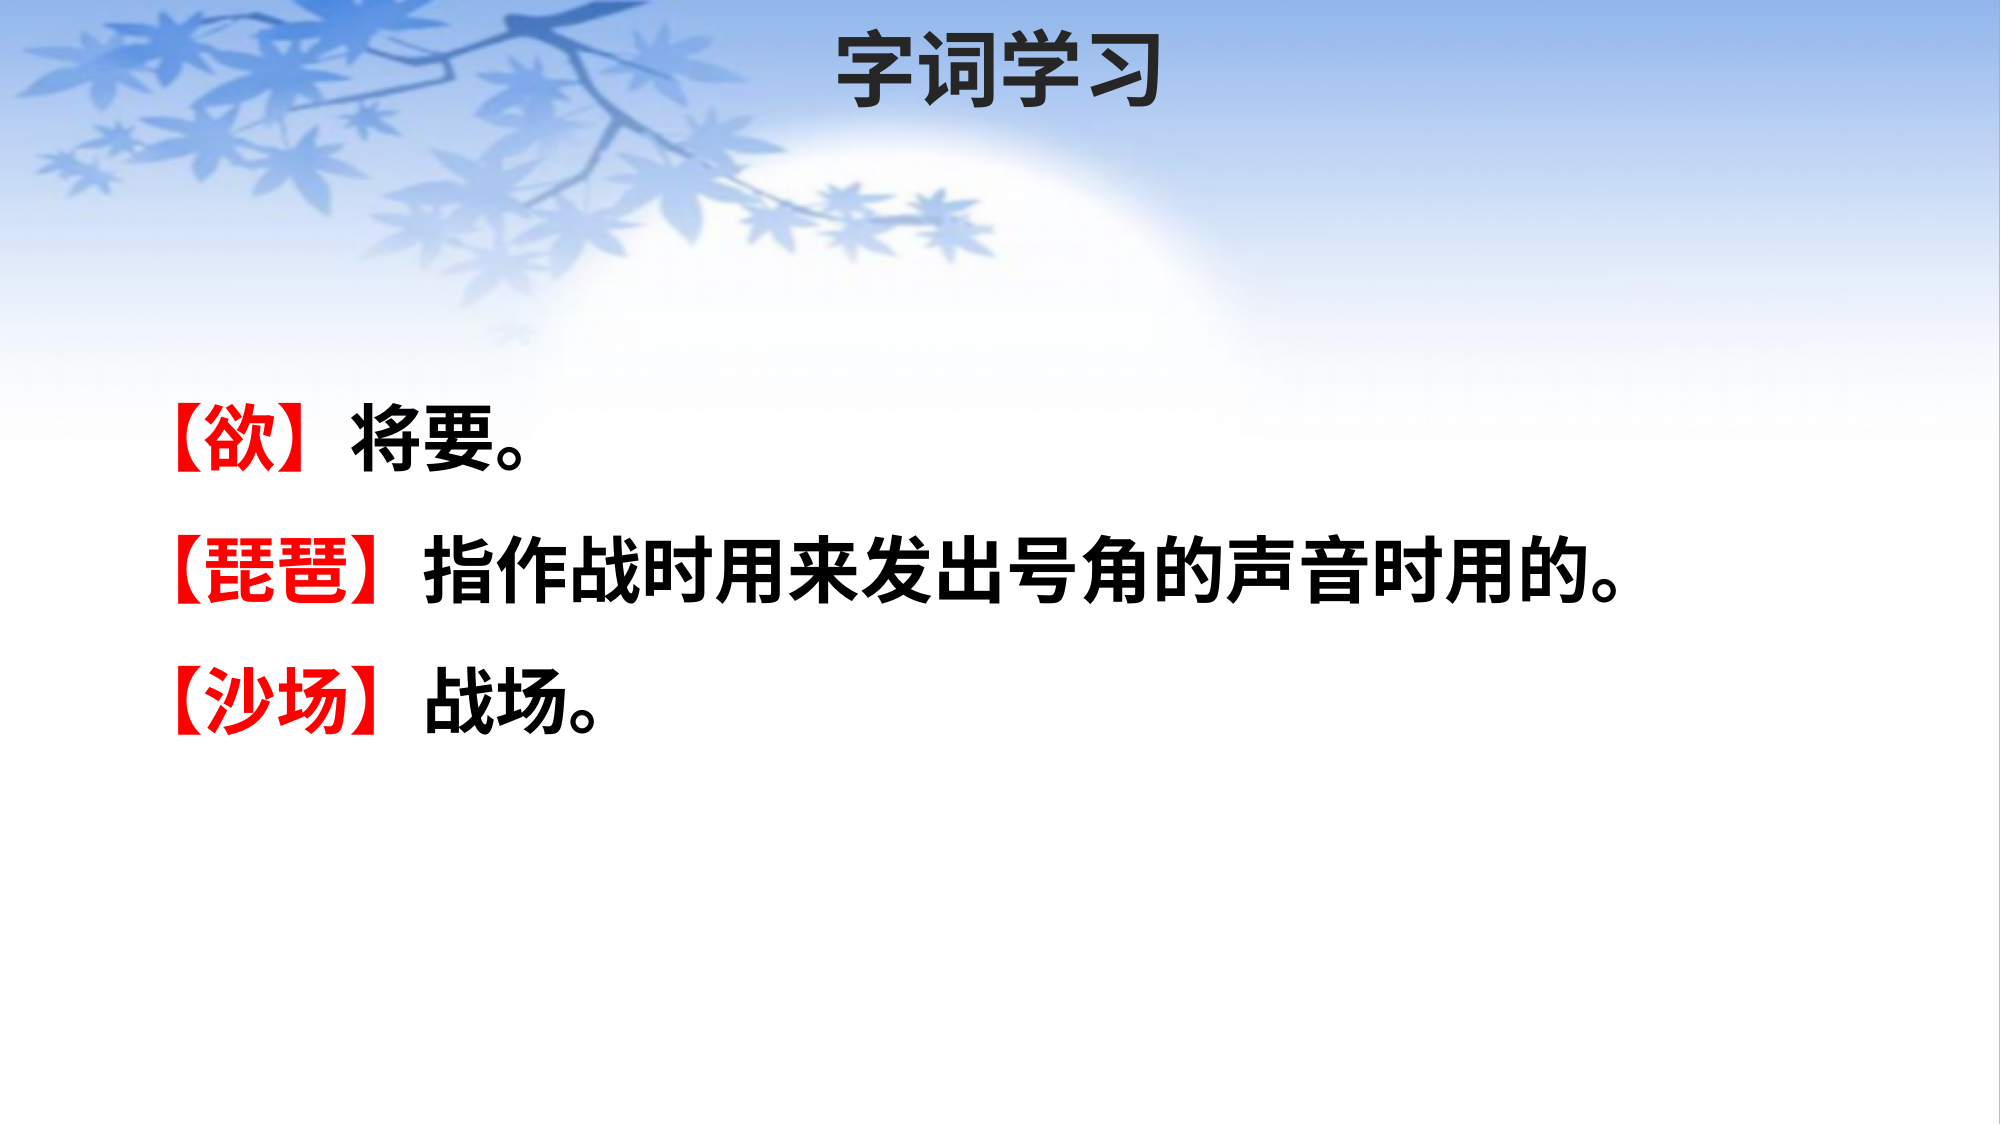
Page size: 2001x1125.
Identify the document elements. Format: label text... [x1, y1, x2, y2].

title 字词学习 [137, 0, 1863, 135]
text_box 【欲】将要。 【琵琶】指作战时用来发出号角的声音时用的。 【沙场】战场。 [115, 341, 1885, 751]
picture [0, 0, 2001, 1125]
